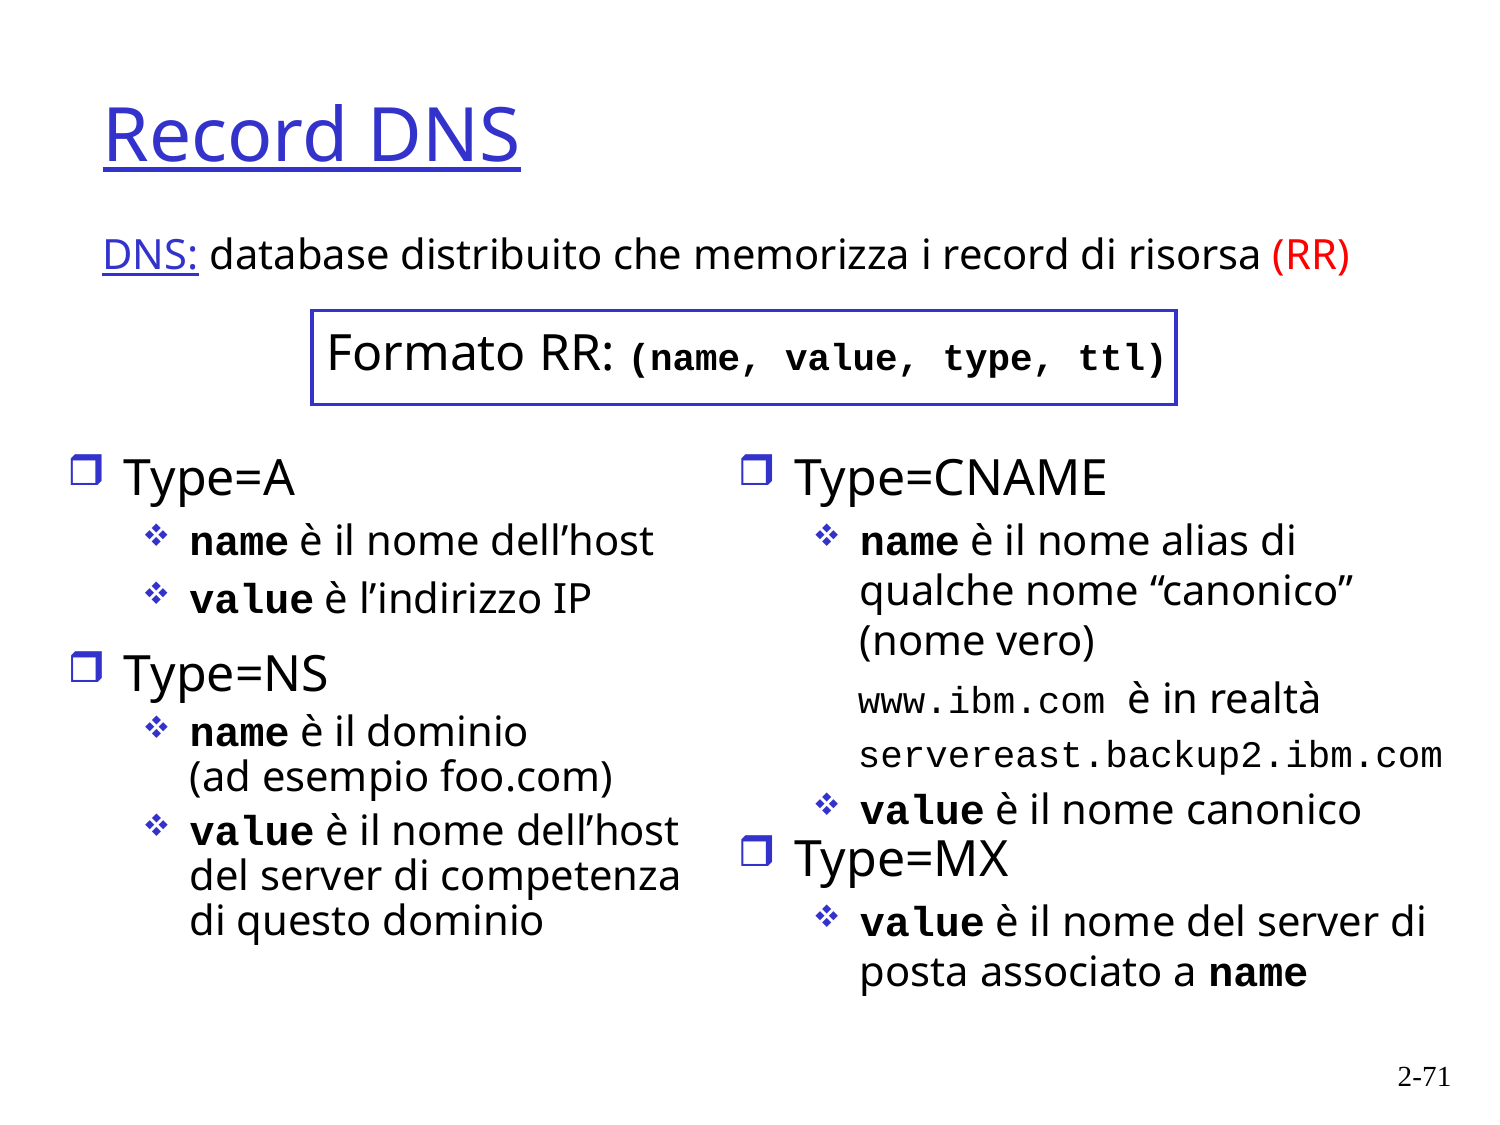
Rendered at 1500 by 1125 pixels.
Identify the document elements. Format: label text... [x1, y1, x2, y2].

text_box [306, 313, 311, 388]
text_box Type=CNAME name è il nome alias di qualche nome “canonico” (nome vero) www.ibm.com è in realtà servereast.backup2.ibm.com value è il nome canonico [723, 438, 1464, 795]
text_box Formato RR: (name, value, type, ttl) [1176, 313, 1187, 388]
slide_number 2-71 [1362, 1049, 1467, 1125]
text_box Type=MX value è il nome del server di posta associato a name [723, 819, 1447, 1034]
list Type=NS name è il dominio (ad esempio foo.com) value è il nome dell’host del server di competenza di questo dominio [52, 640, 710, 948]
text_box Type=A name è il nome dell’host value è l’indirizzo IP [52, 438, 678, 653]
text_box [311, 310, 1176, 405]
title Record DNS [87, 37, 1363, 220]
list DNS: database distribuito che memorizza i record di risorsa (RR) [86, 220, 1427, 305]
